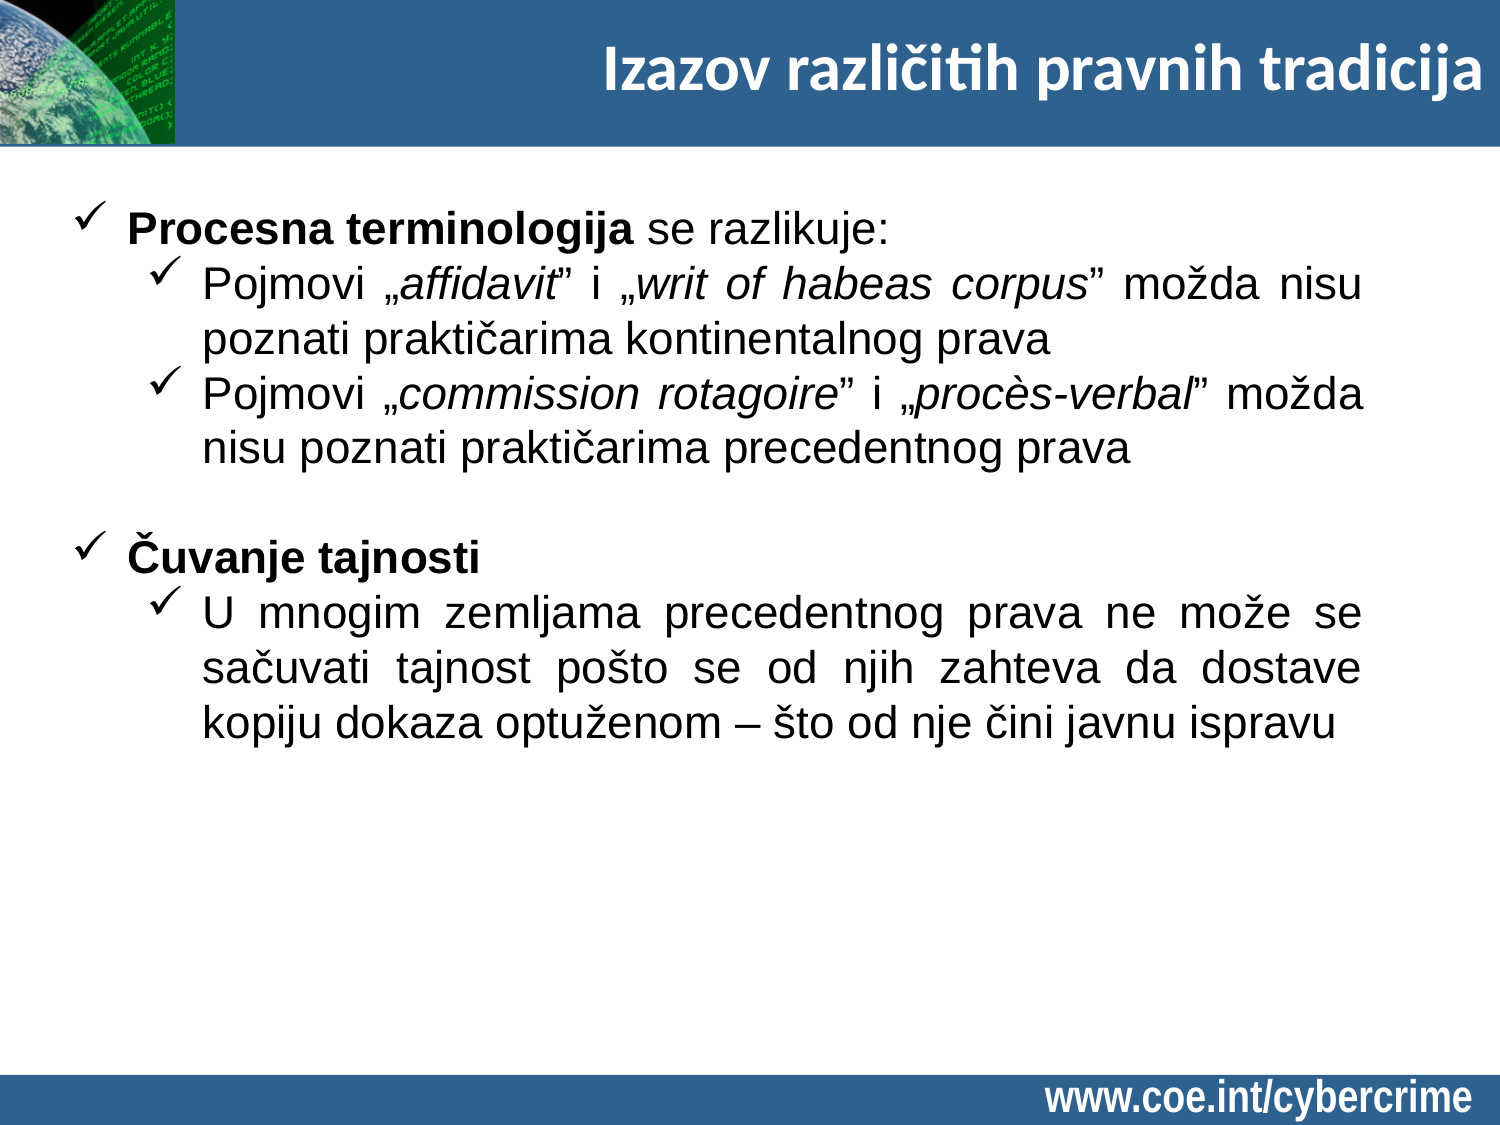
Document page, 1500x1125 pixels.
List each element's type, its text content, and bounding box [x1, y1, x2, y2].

text_box [0, 1073, 1030, 1125]
text_box Izazov različitih pravnih tradicija [177, 0, 1500, 149]
text_box www.coe.int/cybercrime [1030, 1059, 1500, 1125]
picture [0, 0, 175, 144]
text_box Procesna terminologija se razlikuje: Pojmovi „affidavit” i „writ of habeas corpus” možda nisu poznati praktičarima kontinentalnog prava Pojmovi „commission rotagoire” i „procès-verbal” možda nisu poznati praktičarima precedentnog prava Čuvanje tajnosti U mnogim zemljama precedentnog prava ne može se sačuvati tajnost pošto se od njih zahteva da dostave kopiju dokaza optuženom – što od nje čini javnu ispravu [56, 190, 1379, 866]
